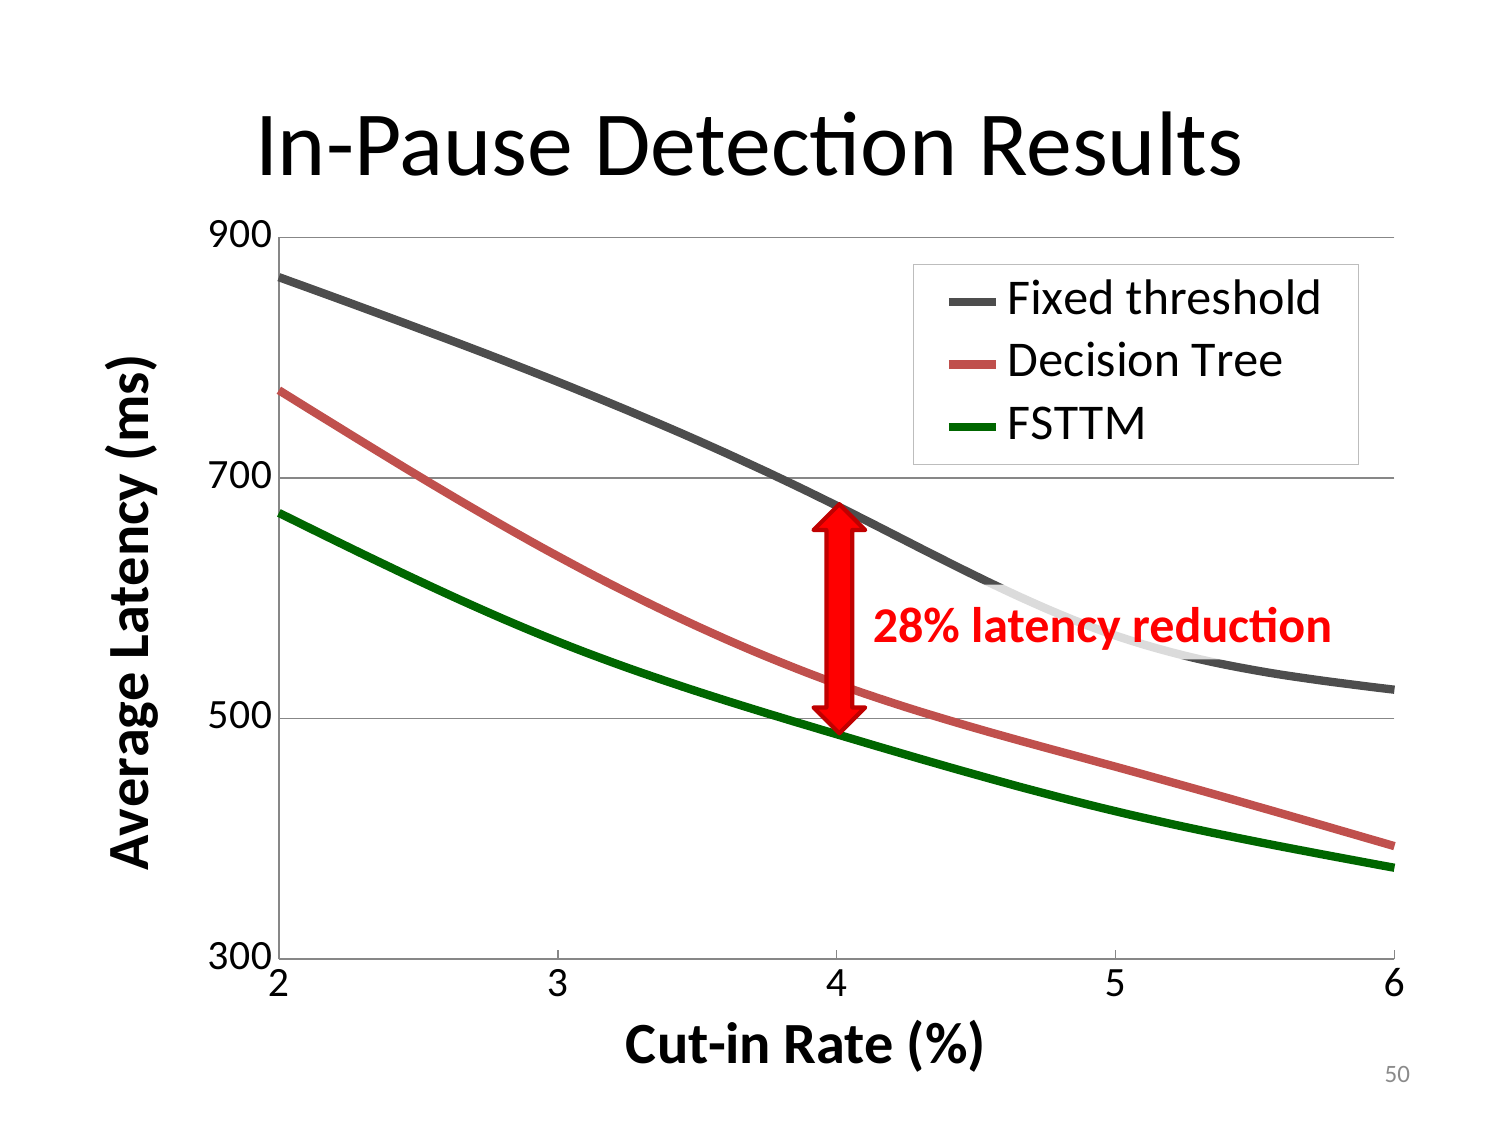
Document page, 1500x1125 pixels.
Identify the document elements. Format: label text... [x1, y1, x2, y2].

title In-Pause Detection Results [75, 45, 1425, 198]
chart [74, 198, 1426, 1095]
